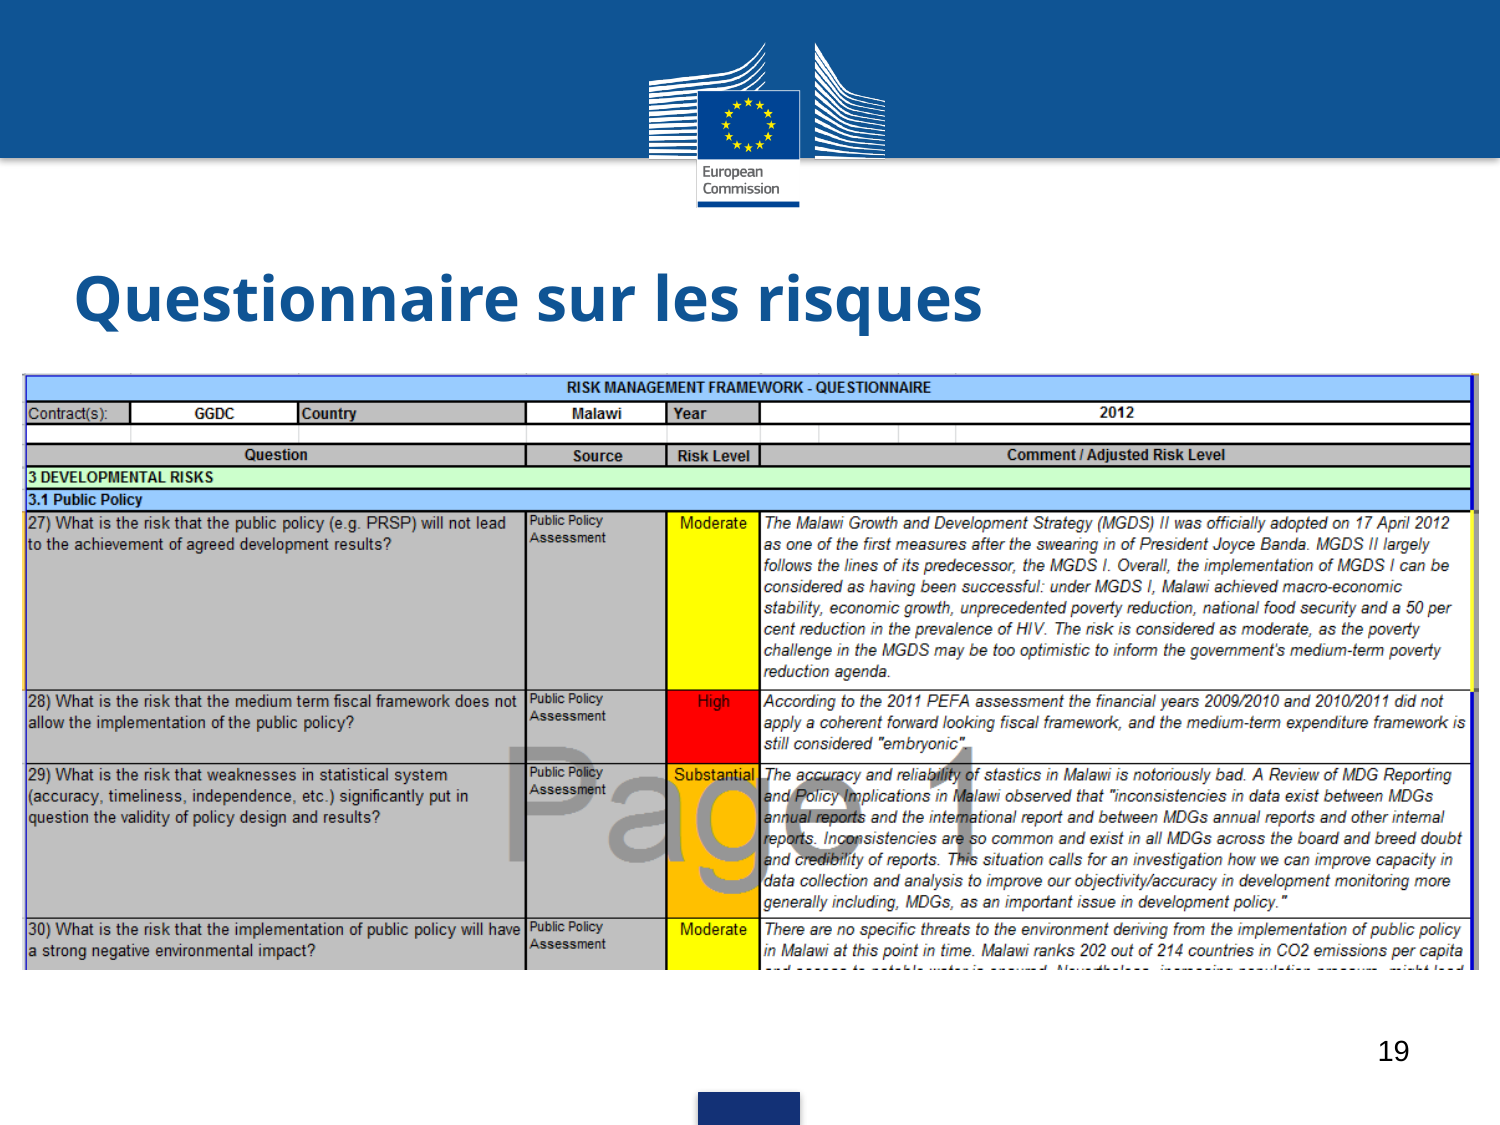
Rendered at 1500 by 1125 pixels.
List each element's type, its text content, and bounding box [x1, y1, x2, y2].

title Questionnaire sur les risques [0, 219, 1351, 374]
picture [22, 373, 1479, 970]
slide_number 19 [1074, 1024, 1426, 1103]
picture [649, 42, 885, 208]
